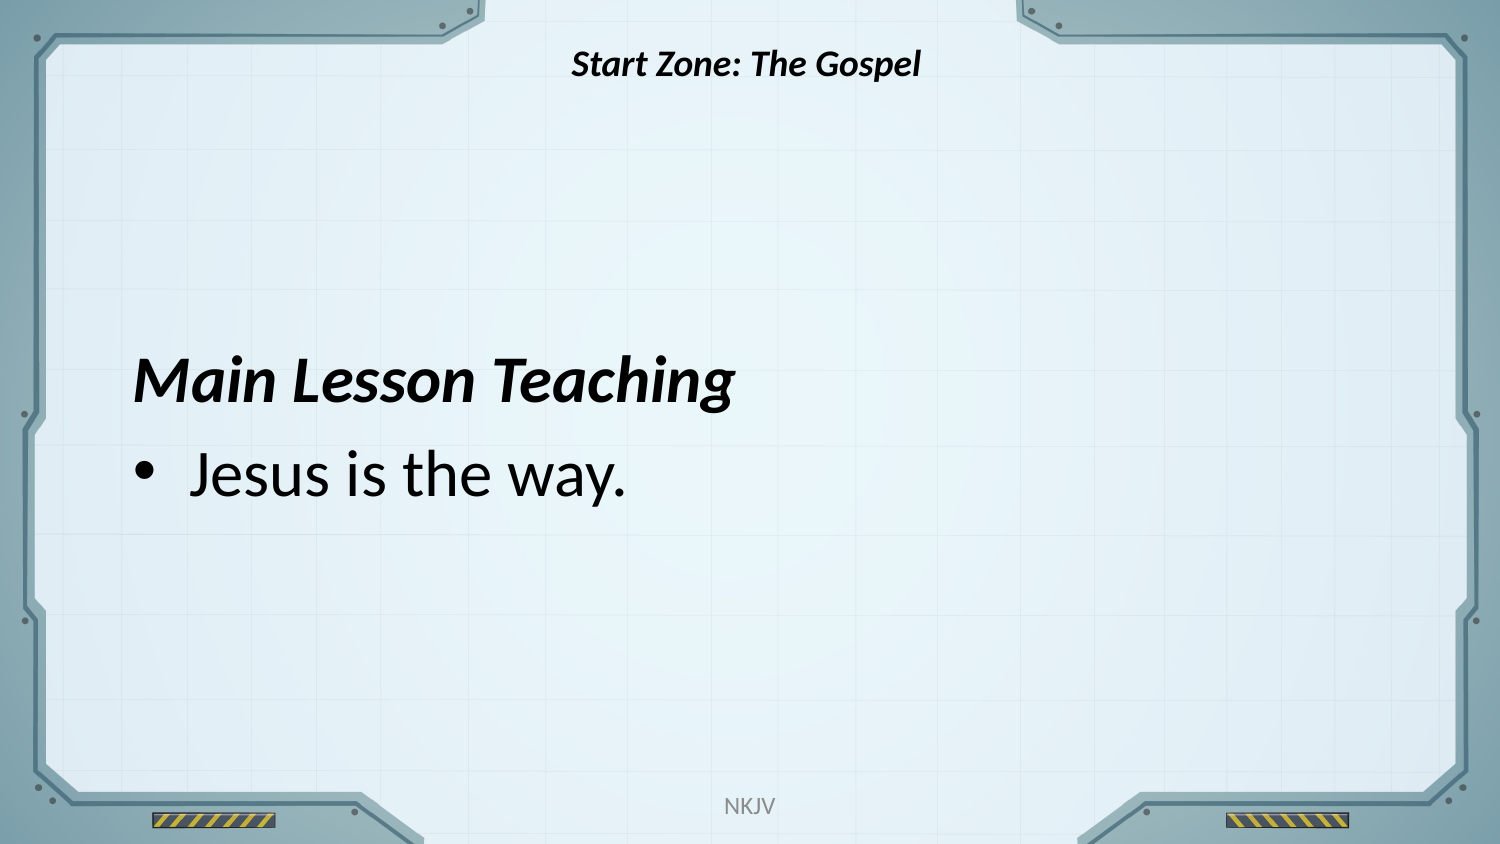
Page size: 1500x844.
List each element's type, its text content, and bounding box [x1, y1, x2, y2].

footer NKJV [512, 782, 988, 828]
picture [0, 0, 1500, 844]
list Main Lesson Teaching Jesus is the way. [117, 142, 1400, 704]
text_box Start Zone: The Gospel [502, 31, 992, 91]
